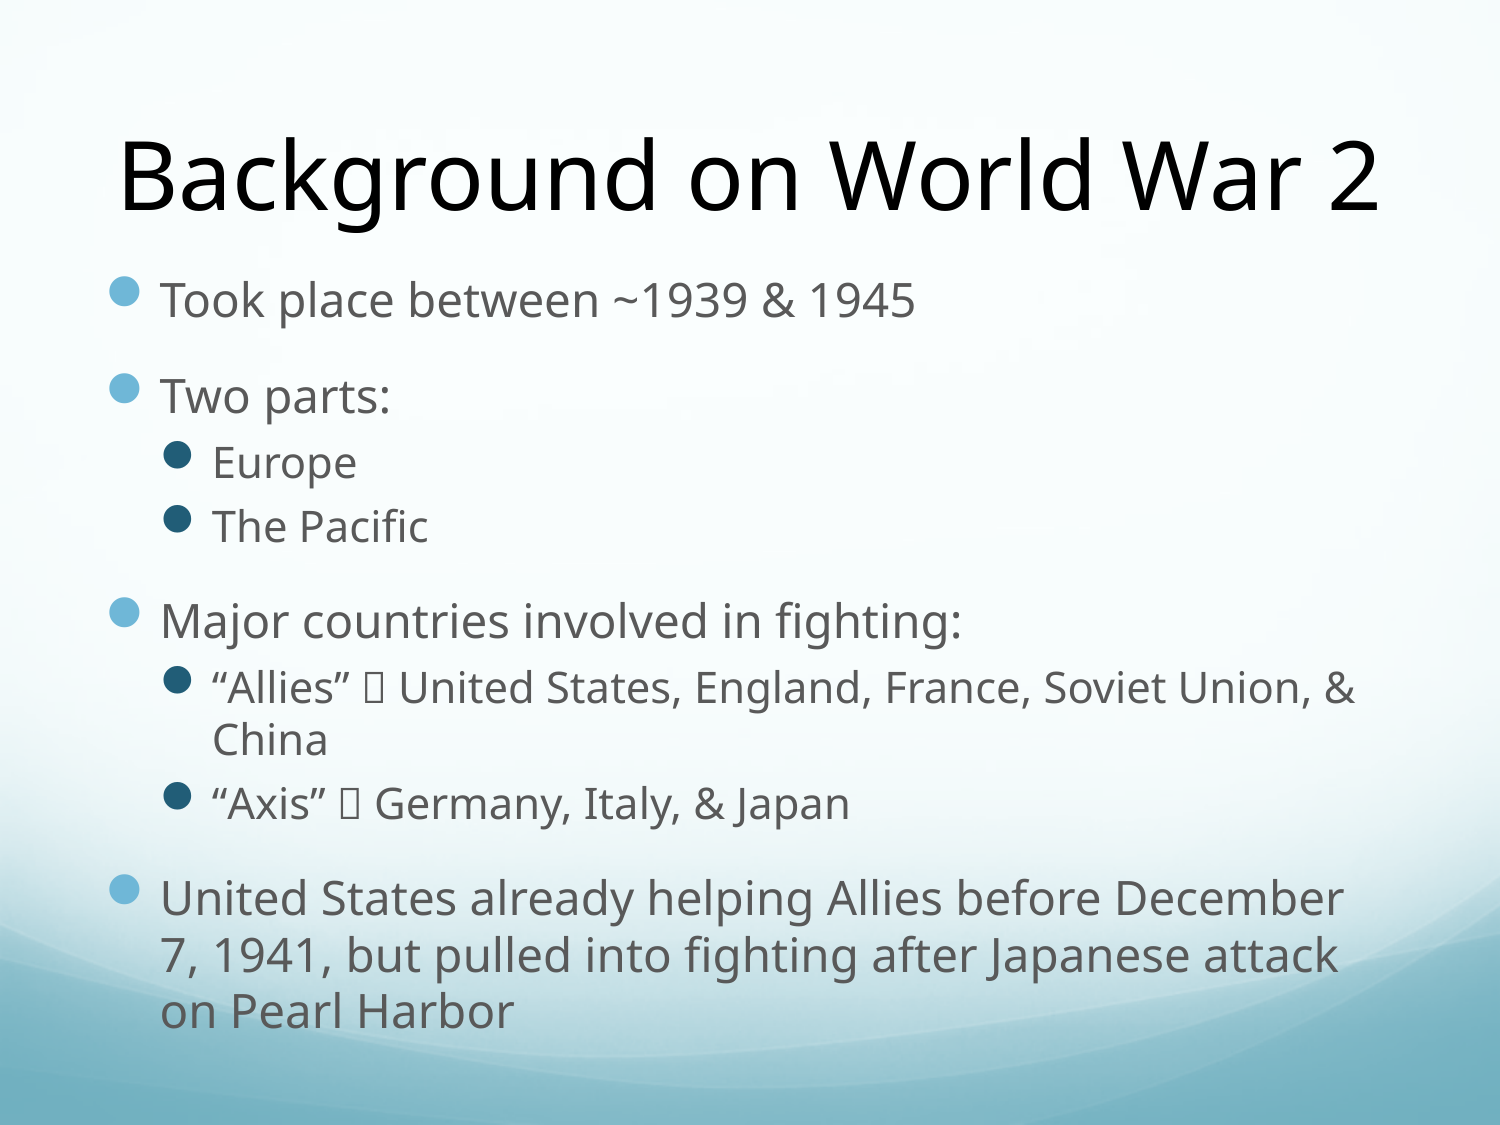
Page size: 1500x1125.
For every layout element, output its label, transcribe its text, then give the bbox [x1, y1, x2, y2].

title Background on World War 2 [90, 17, 1410, 237]
list Took place between ~1939 & 1945 Two parts: Europe The Pacific Major countries involved in fighting: “Allies”  United States, England, France, Soviet Union, & China “Axis”  Germany, Italy, & Japan United States already helping Allies before December 7, 1941, but pulled into fighting after Japanese attack on Pearl Harbor [90, 262, 1410, 1050]
